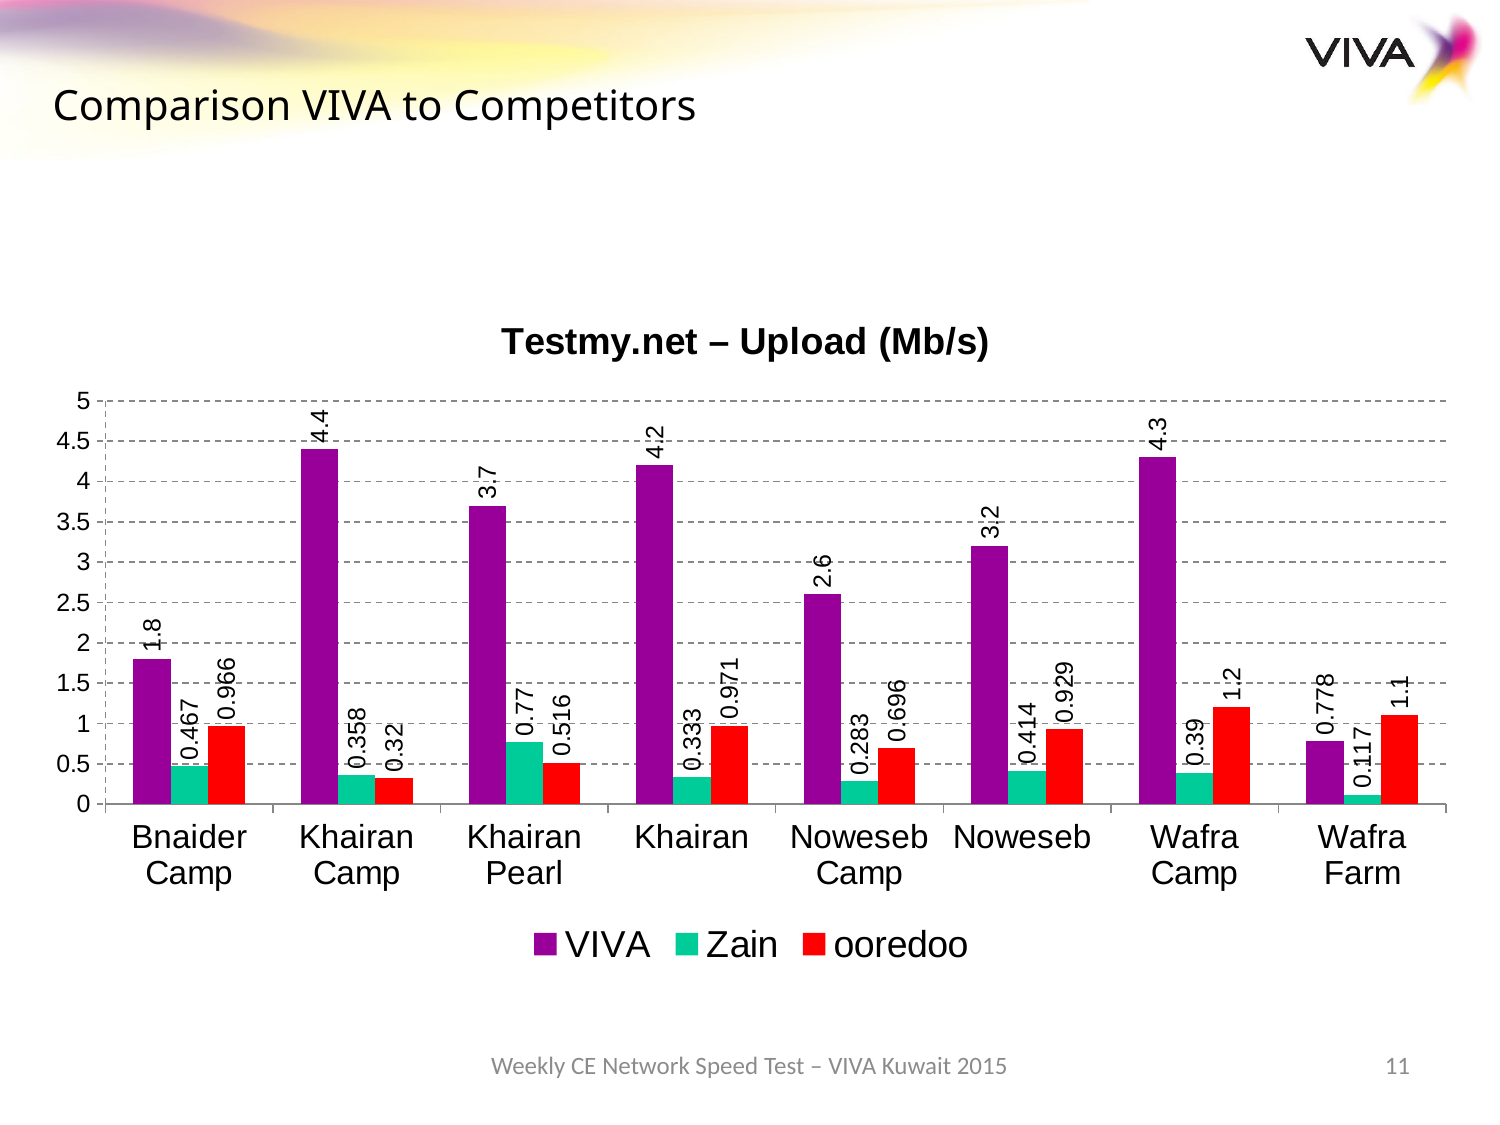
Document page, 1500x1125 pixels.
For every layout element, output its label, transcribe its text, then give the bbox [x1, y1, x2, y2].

picture [0, 0, 1089, 160]
text_box 11 [1074, 1042, 1425, 1103]
picture [1300, 12, 1485, 105]
text_box Weekly CE Network Speed Test – VIVA Kuwait 2015 [205, 1042, 1074, 1103]
chart [27, 287, 1476, 974]
text_box Comparison VIVA to Competitors [37, 24, 1278, 184]
